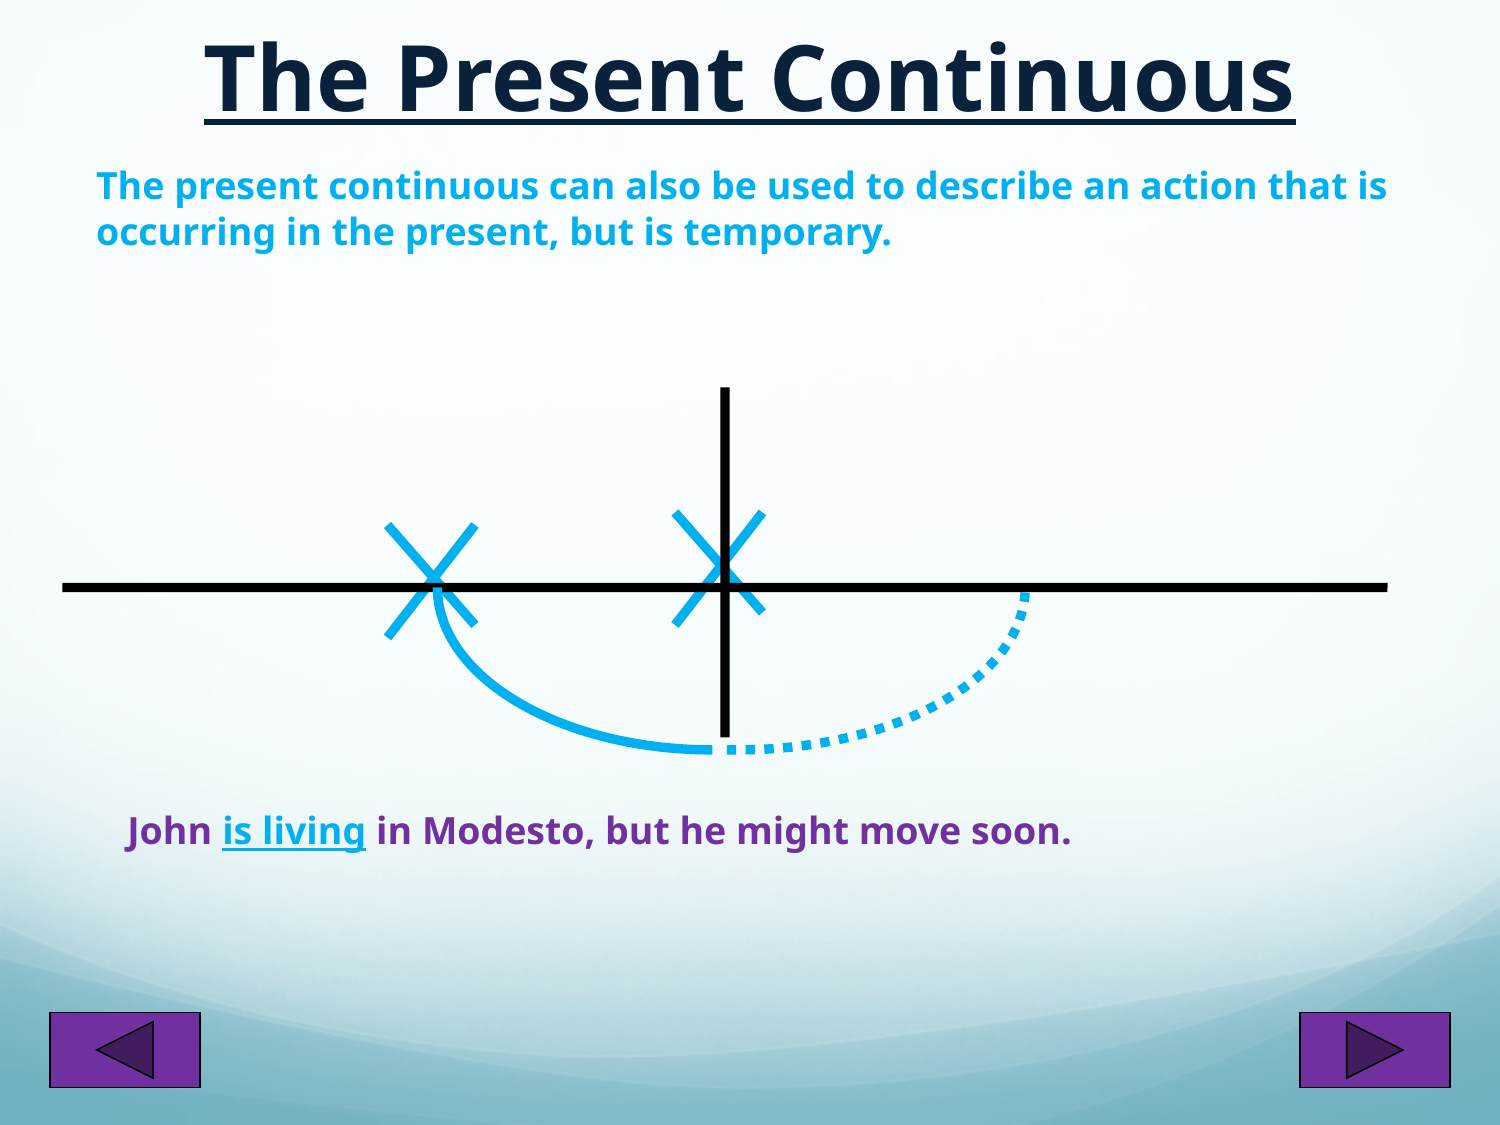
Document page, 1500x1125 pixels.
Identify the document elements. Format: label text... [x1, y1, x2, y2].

text_box [1299, 1012, 1450, 1088]
text_box The Present Continuous [24, 12, 1475, 138]
text_box The present continuous can also be used to describe an action that is occurring in the present, but is temporary. [24, 149, 1450, 413]
text_box John is living in Modesto, but he might move soon. [112, 799, 1438, 950]
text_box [61, 386, 1388, 739]
text_box [49, 1012, 200, 1088]
